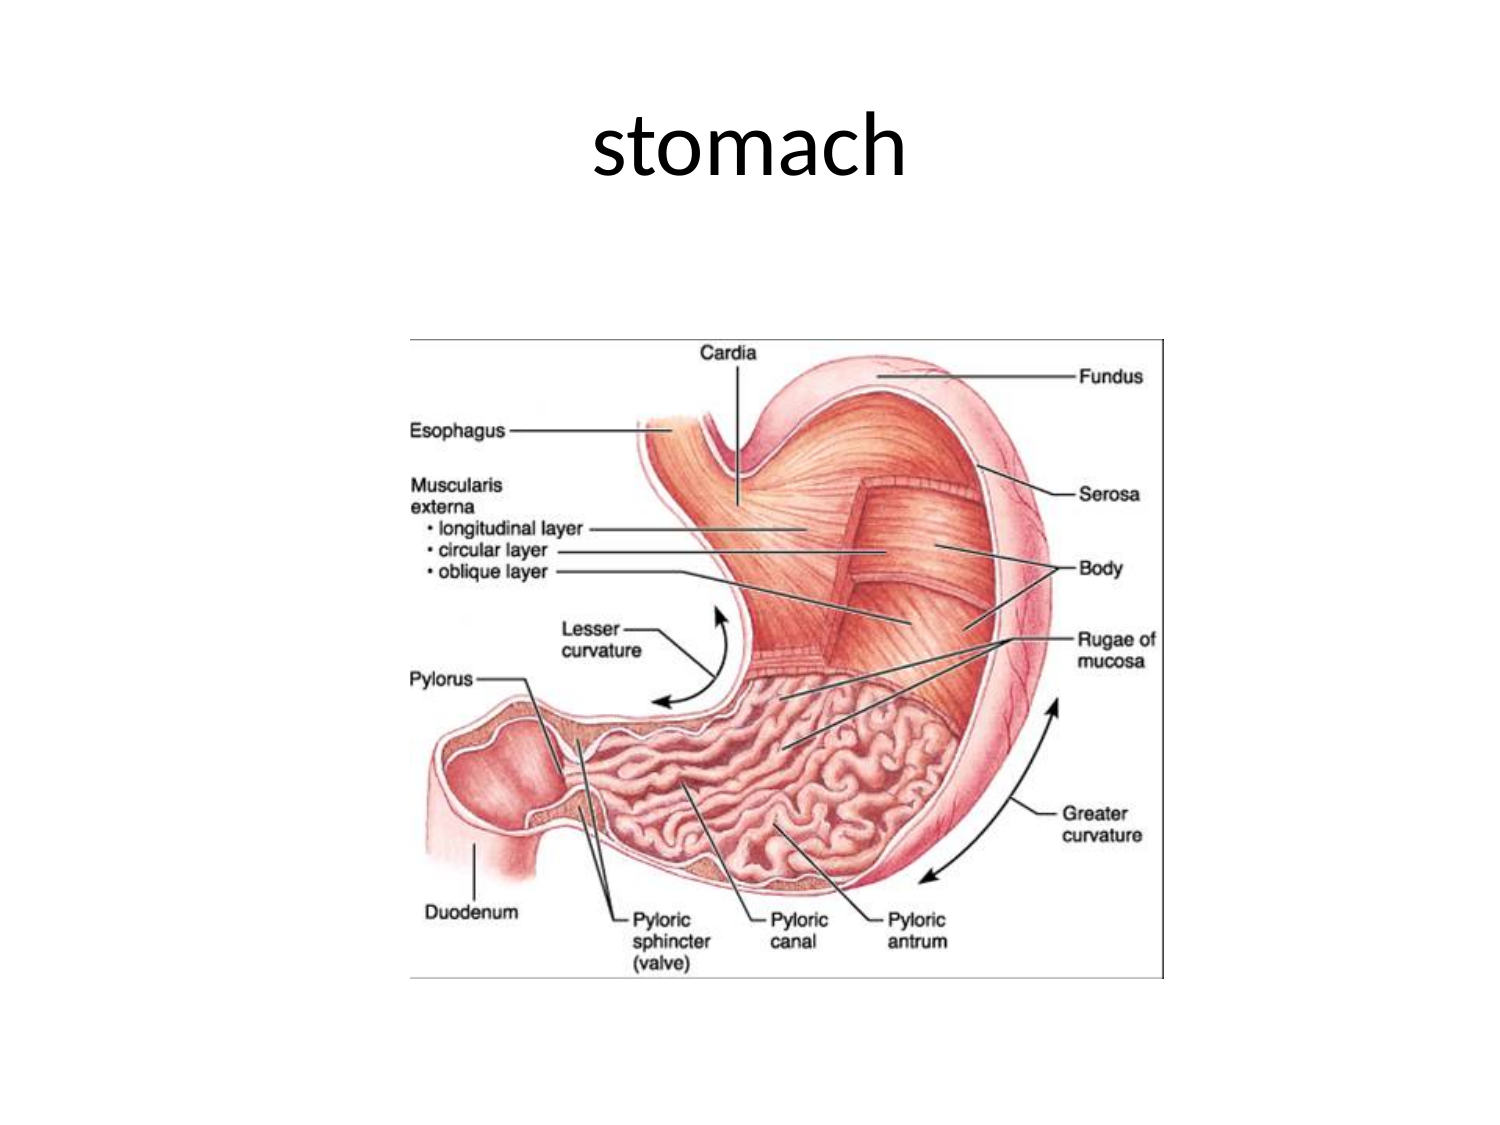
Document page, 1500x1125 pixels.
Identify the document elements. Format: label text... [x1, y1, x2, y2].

title stomach [75, 45, 1425, 233]
picture [409, 339, 1164, 980]
